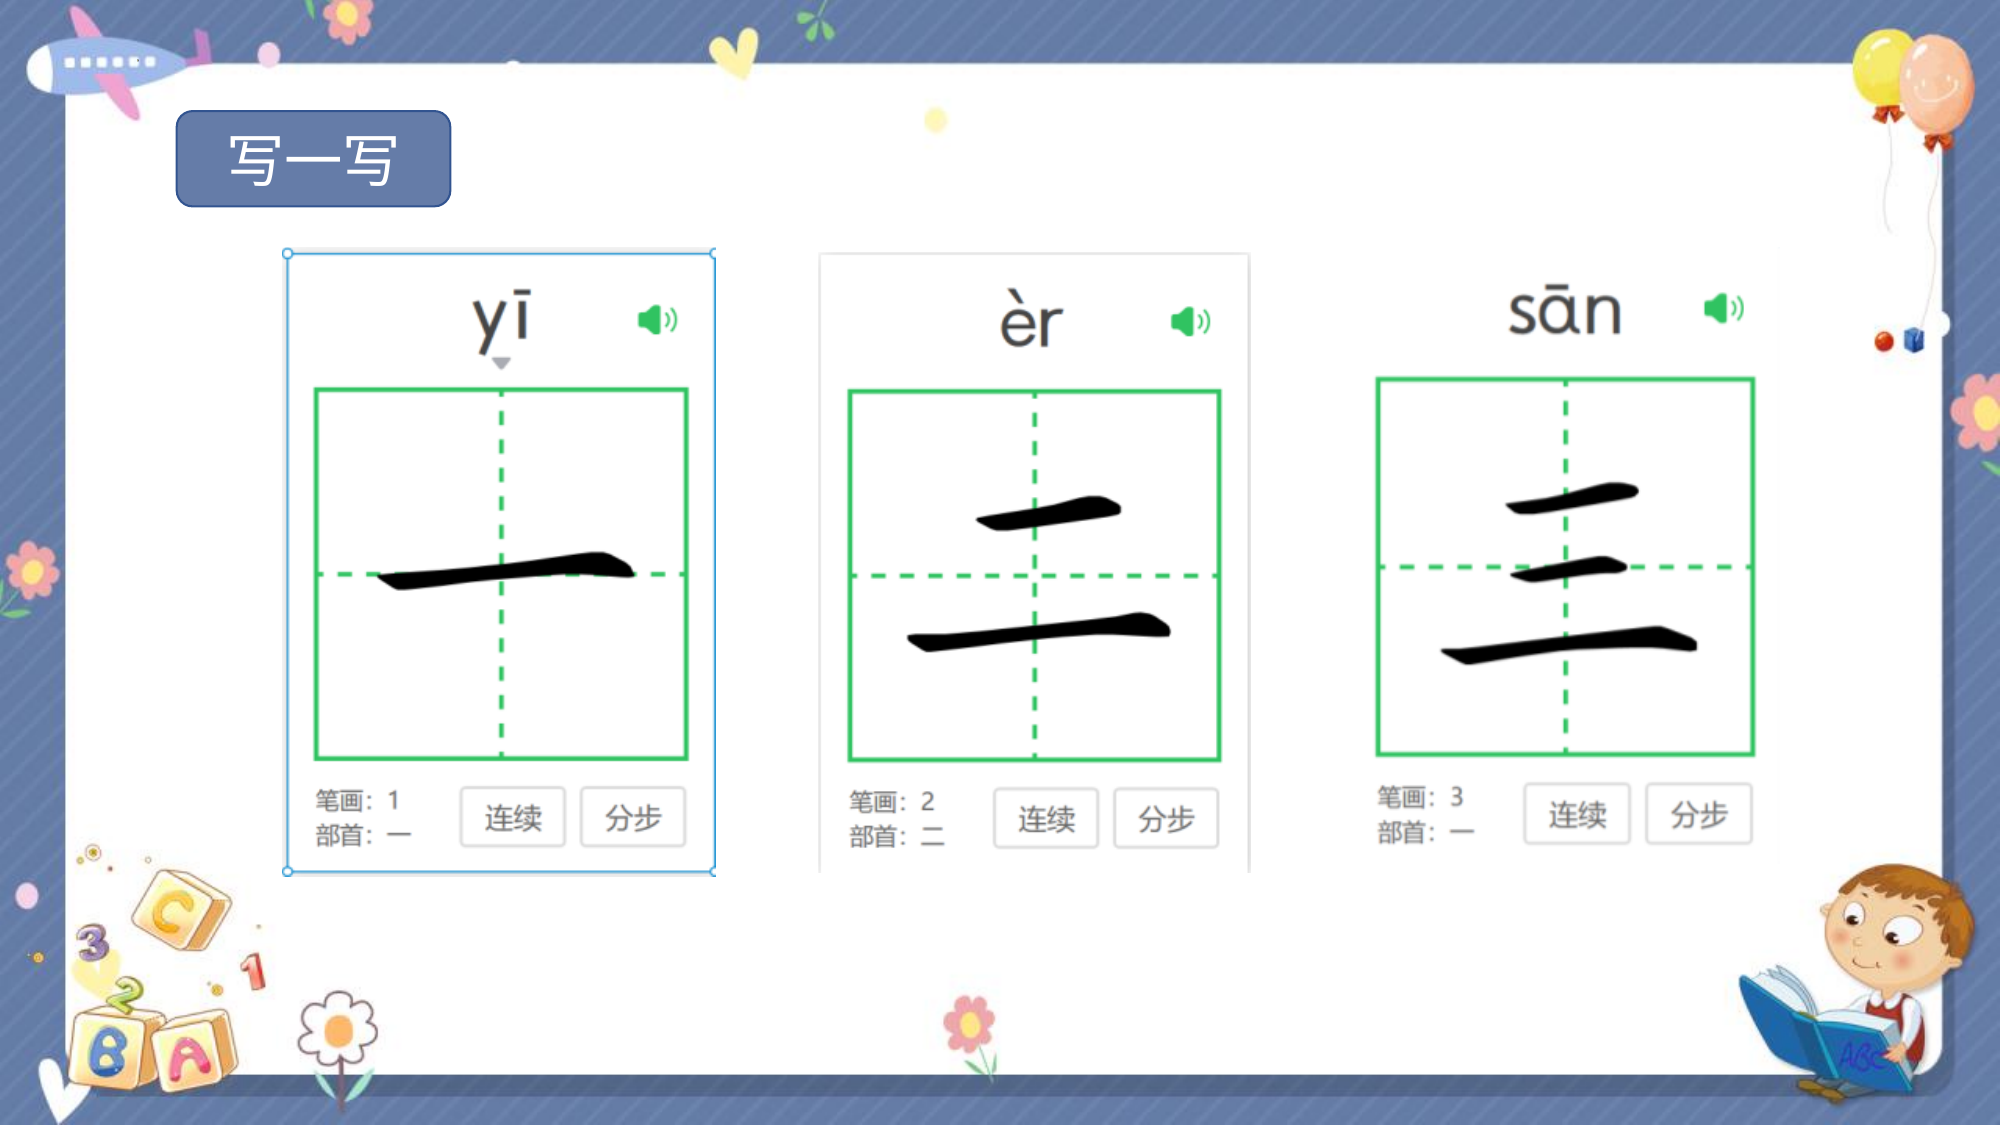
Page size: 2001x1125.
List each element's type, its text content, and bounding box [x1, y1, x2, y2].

text_box 写一写 [175, 110, 452, 208]
picture [0, 0, 2000, 1125]
